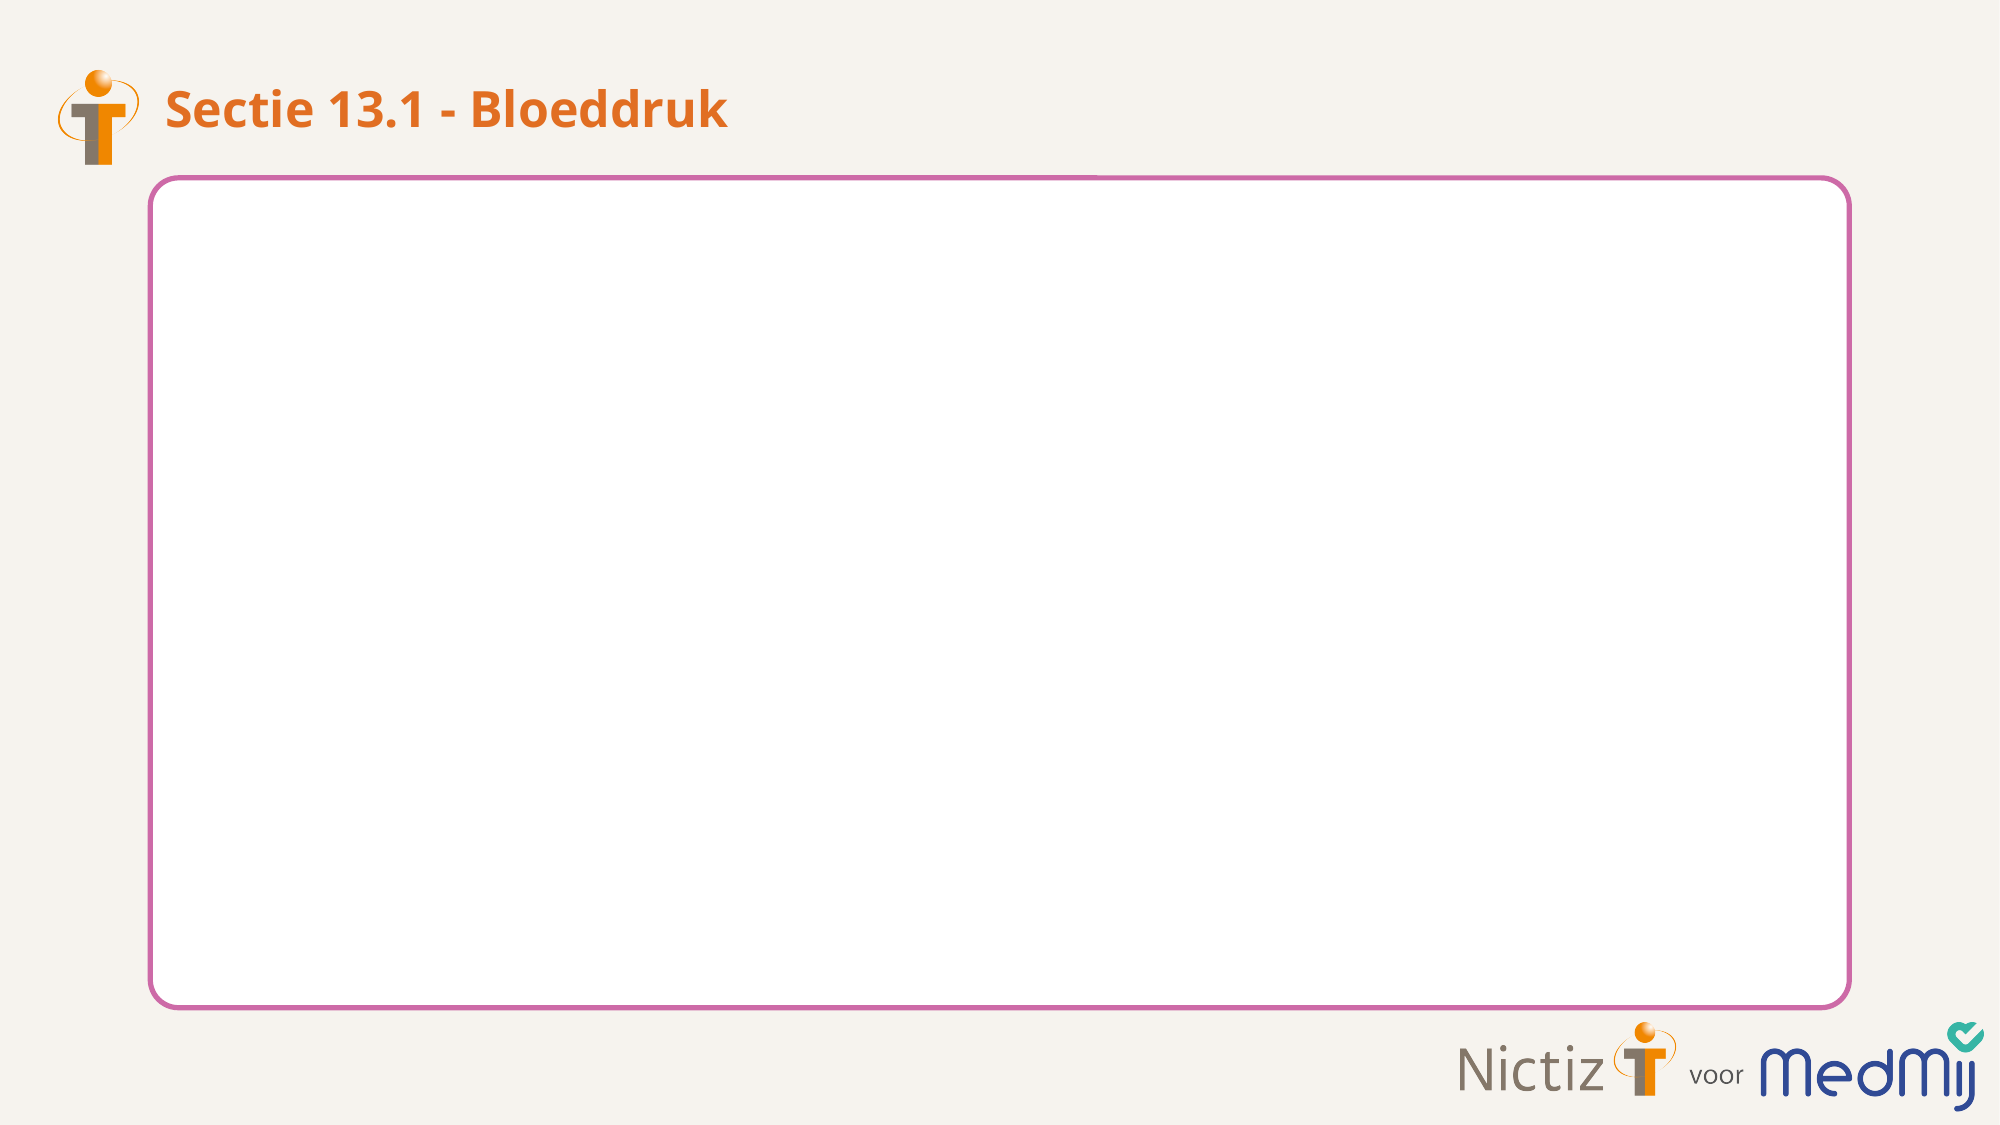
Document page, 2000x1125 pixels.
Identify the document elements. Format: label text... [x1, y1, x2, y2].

picture [50, 66, 151, 187]
title Sectie 13.1 - Bloeddruk [150, 76, 1850, 165]
picture [1457, 1019, 1988, 1113]
